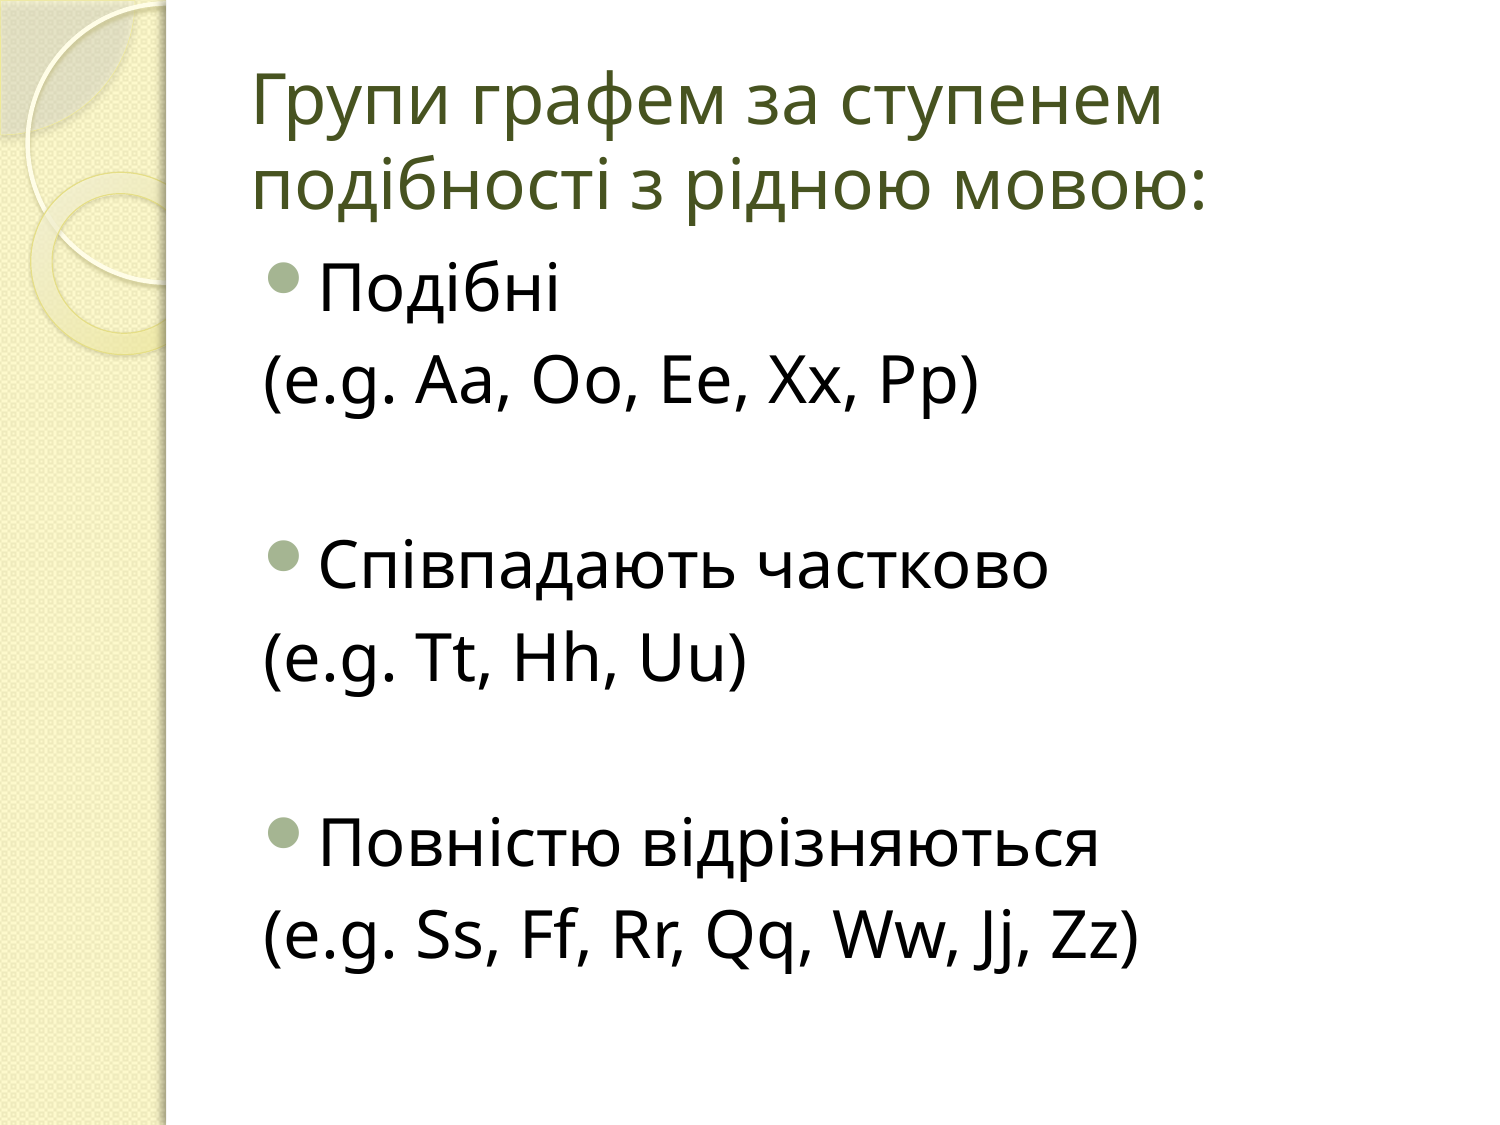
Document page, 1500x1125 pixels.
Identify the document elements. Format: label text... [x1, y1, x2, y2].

title Групи графем за ступенем подібності з рідною мовою: [235, 45, 1466, 233]
list Подібні (e.g. Aa, Oo, Ee, Xx, Pp) Співпадають частково (e.g. Tt, Hh, Uu) Повністю відрізняються (e.g. Ss, Ff, Rr, Qq, Ww, Jj, Zz) [235, 237, 1466, 1025]
